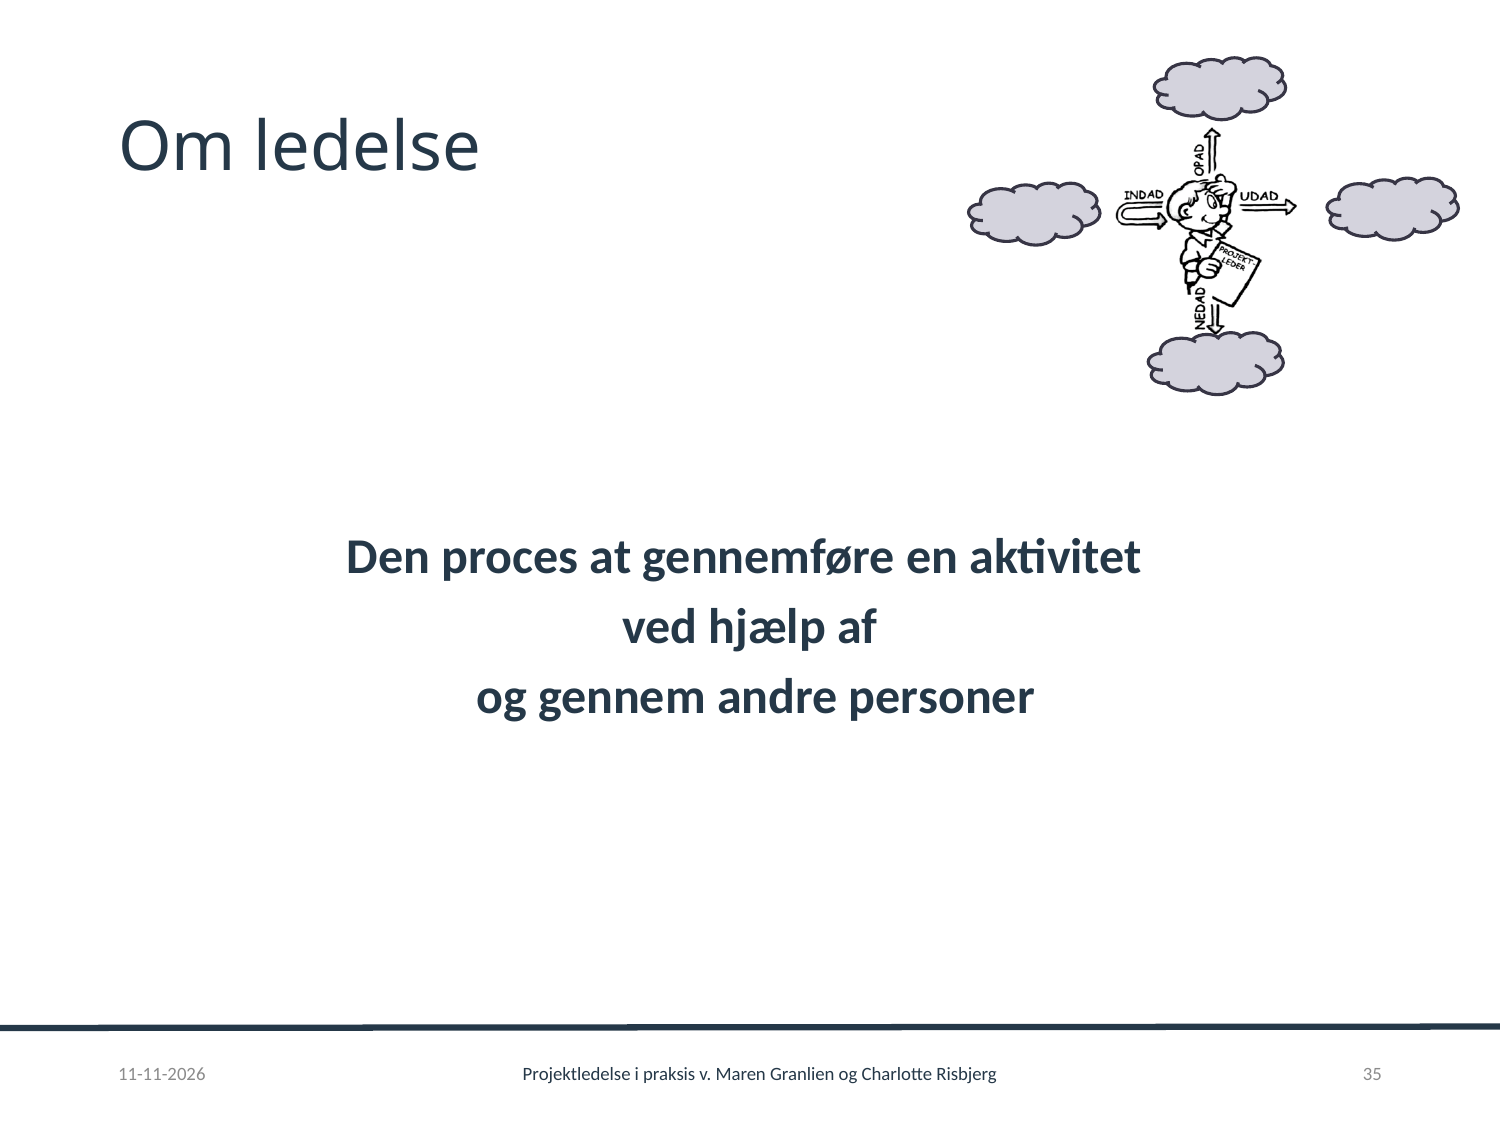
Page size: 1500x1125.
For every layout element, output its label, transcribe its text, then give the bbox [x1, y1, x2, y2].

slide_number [103, 1042, 252, 1103]
list Den proces at gennemføre en aktivitet ved hjælp af og gennem andre personer [103, 266, 1397, 995]
title Om ledelse [103, 39, 1397, 257]
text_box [1102, 57, 1459, 395]
footer Projektledelse i praksis v. Maren Granlien og Charlotte Risbjerg [265, 1042, 1254, 1103]
slide_number 35 [1281, 1042, 1397, 1103]
text_box [968, 182, 1101, 246]
